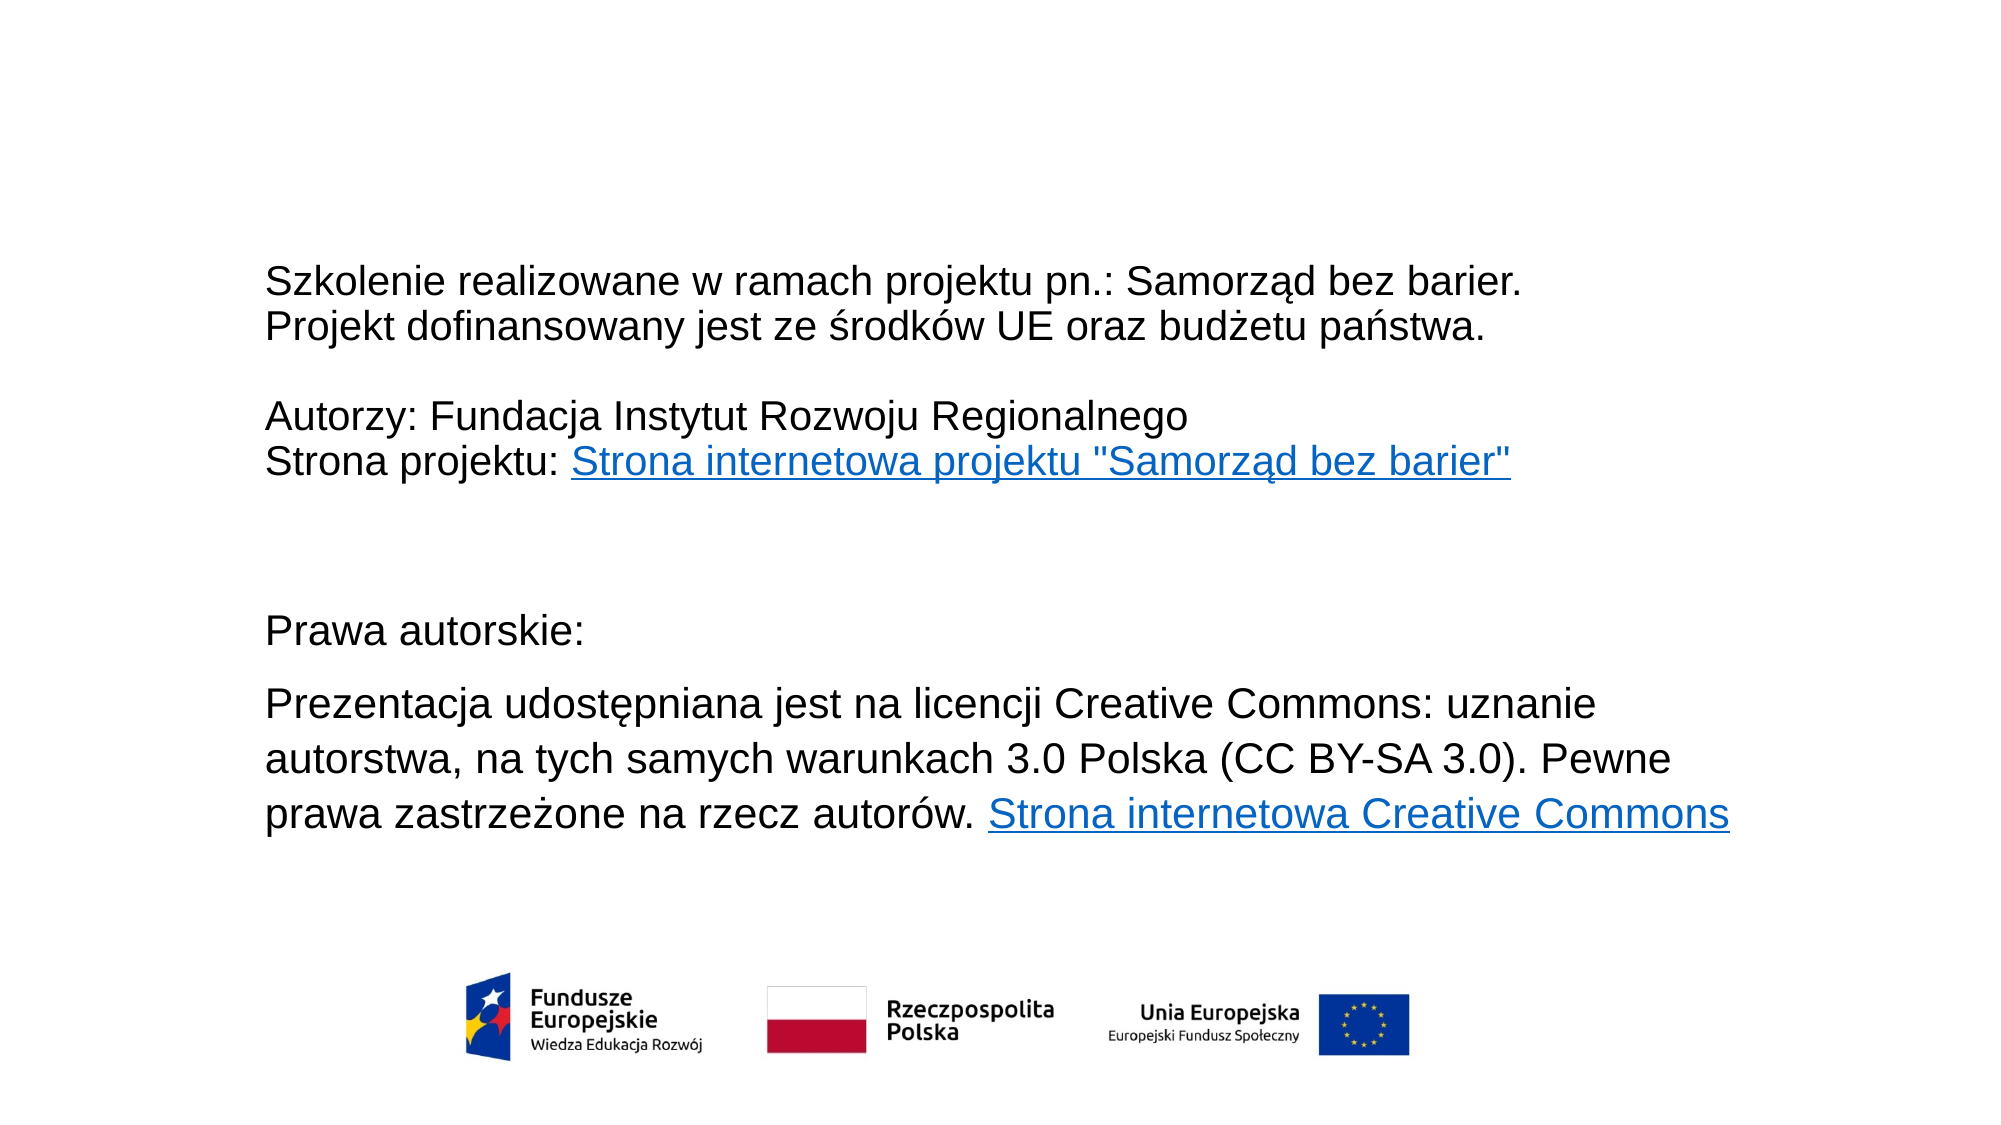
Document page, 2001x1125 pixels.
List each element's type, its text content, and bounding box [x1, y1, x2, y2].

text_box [444, 950, 1429, 1083]
title Szkolenie realizowane w ramach projektu pn.: Samorząd bez barier. Projekt dofinansowany jest ze środków UE oraz budżetu państwa. Autorzy: Fundacja Instytut Rozwoju Regionalnego Strona projektu: Strona internetowa projektu "Samorząd bez barier" [249, 251, 1670, 492]
subtitle Prawa autorskie: Prezentacja udostępniana jest na licencji Creative Commons: uznanie autorstwa, na tych samych warunkach 3.0 Polska (CC BY-SA 3.0). Pewne prawa zastrzeżone na rzecz autorów. Strona internetowa Creative Commons [249, 590, 1750, 863]
